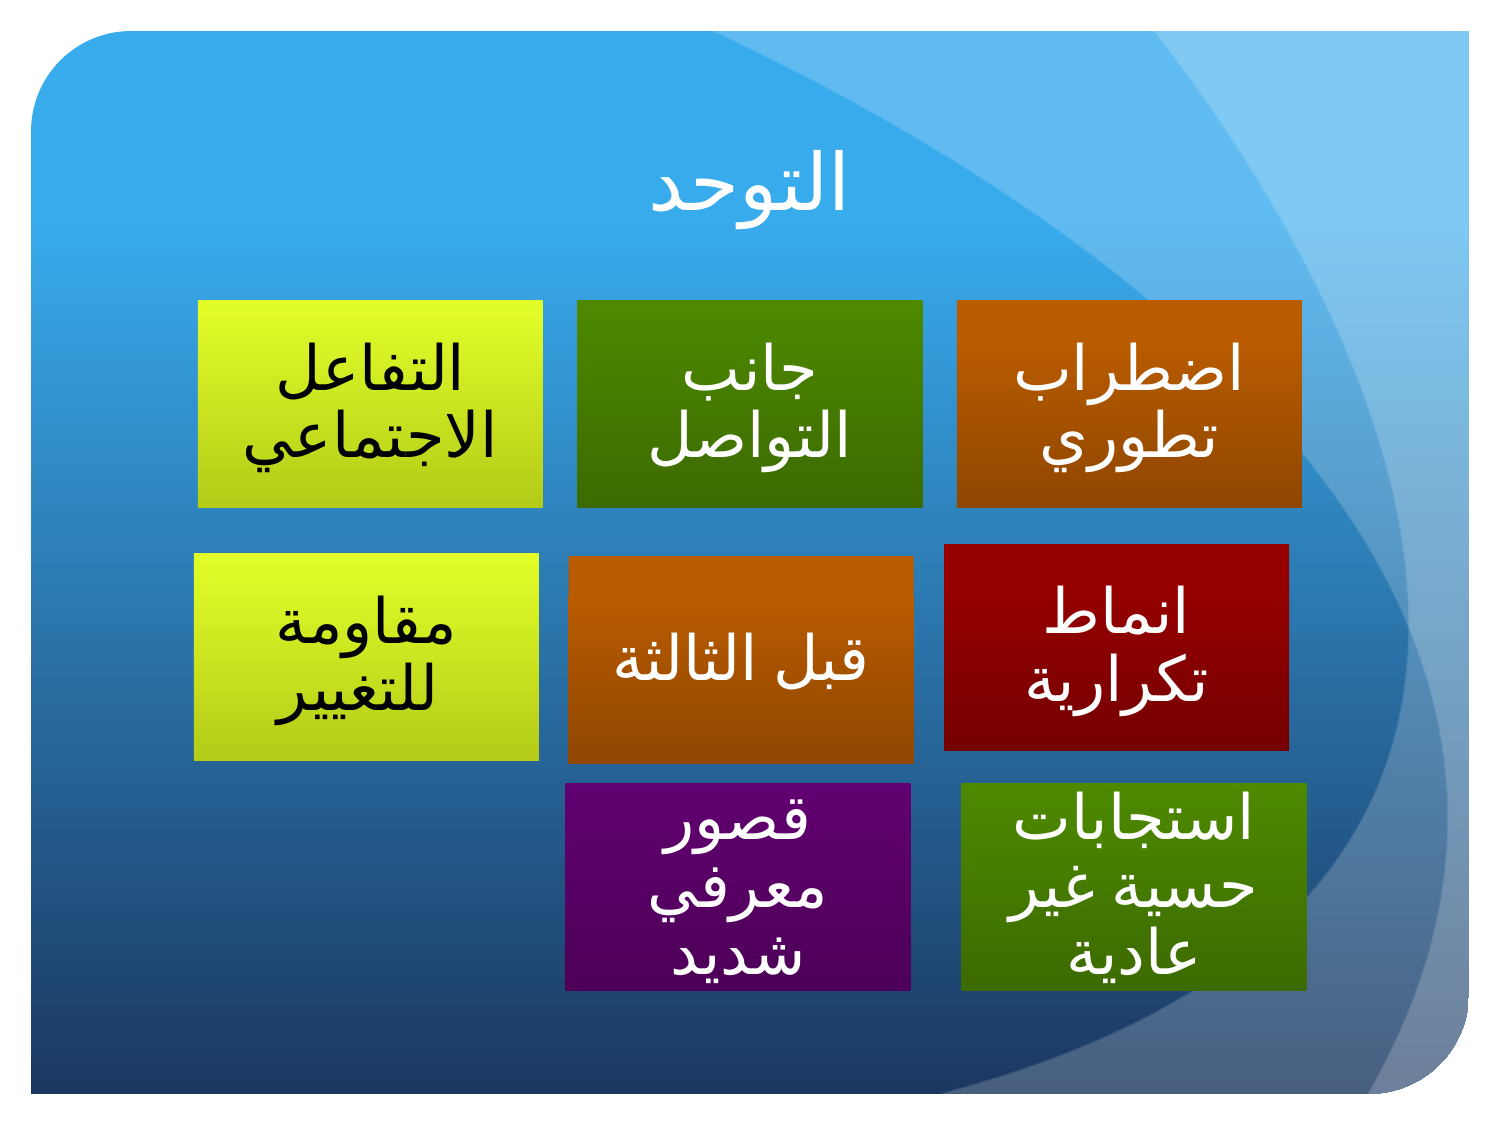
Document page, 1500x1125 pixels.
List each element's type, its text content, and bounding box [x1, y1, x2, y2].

title التوحد [127, 62, 1372, 234]
picture [24, 30, 1473, 1094]
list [127, 299, 1373, 991]
